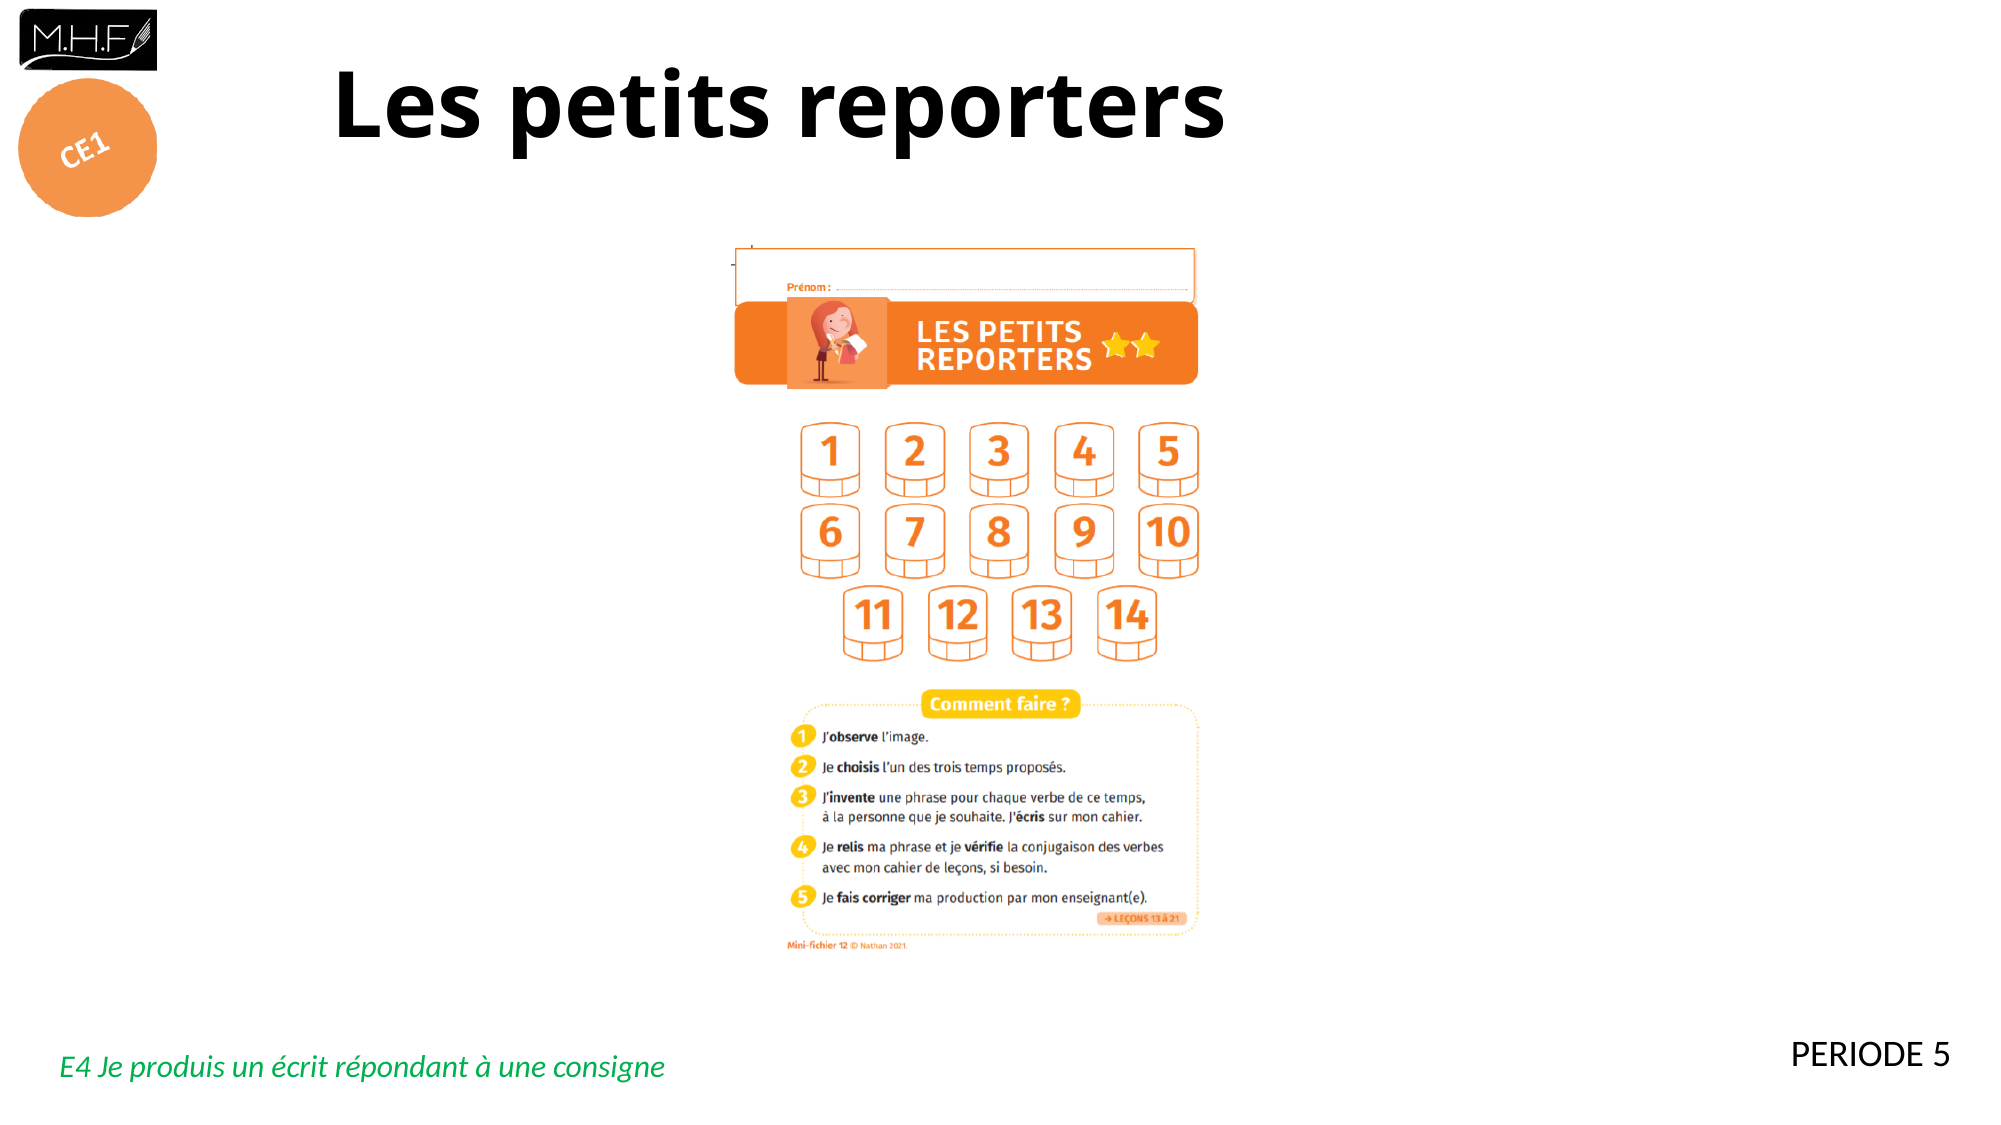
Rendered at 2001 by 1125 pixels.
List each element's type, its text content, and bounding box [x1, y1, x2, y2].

text_box PERIODE 5 [1362, 1021, 1967, 1082]
text_box E4 Je produis un écrit répondant à une consigne [44, 1038, 1346, 1092]
title Les petits reporters [316, 0, 1863, 218]
picture [18, 78, 157, 218]
picture [731, 245, 1217, 962]
picture [16, 7, 157, 74]
